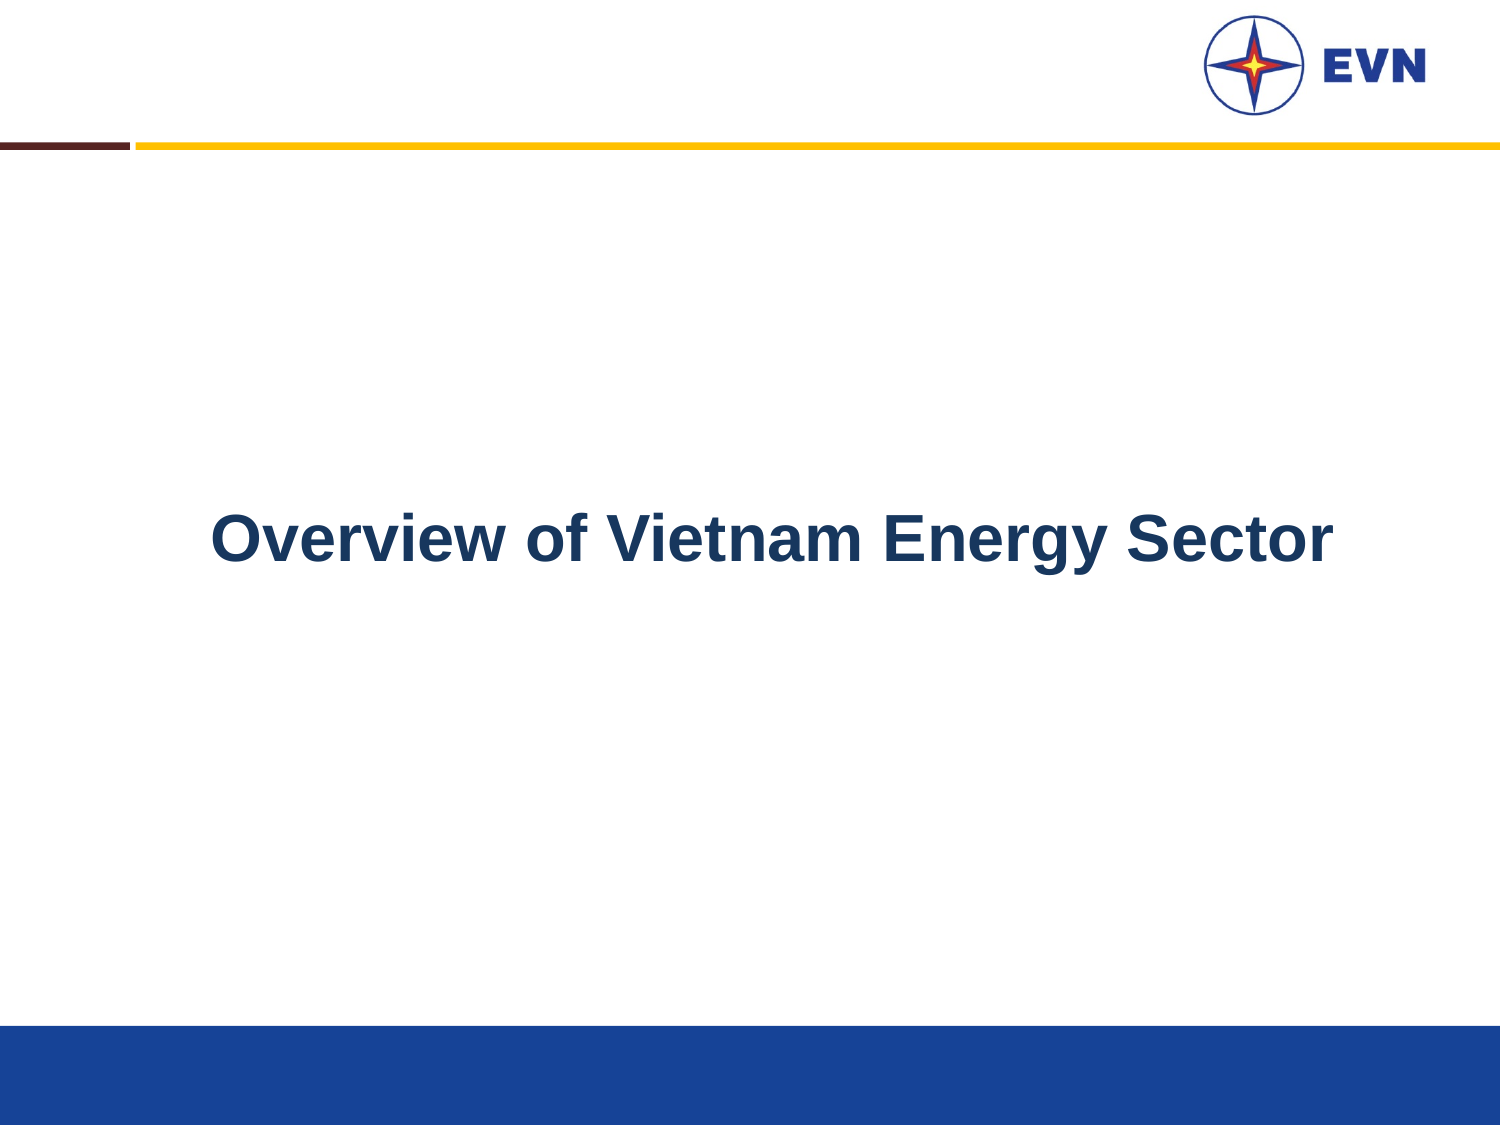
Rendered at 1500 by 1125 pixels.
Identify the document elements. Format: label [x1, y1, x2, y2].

text_box [0, 142, 1500, 150]
text_box [0, 150, 1500, 1125]
text_box [0, 0, 1500, 142]
